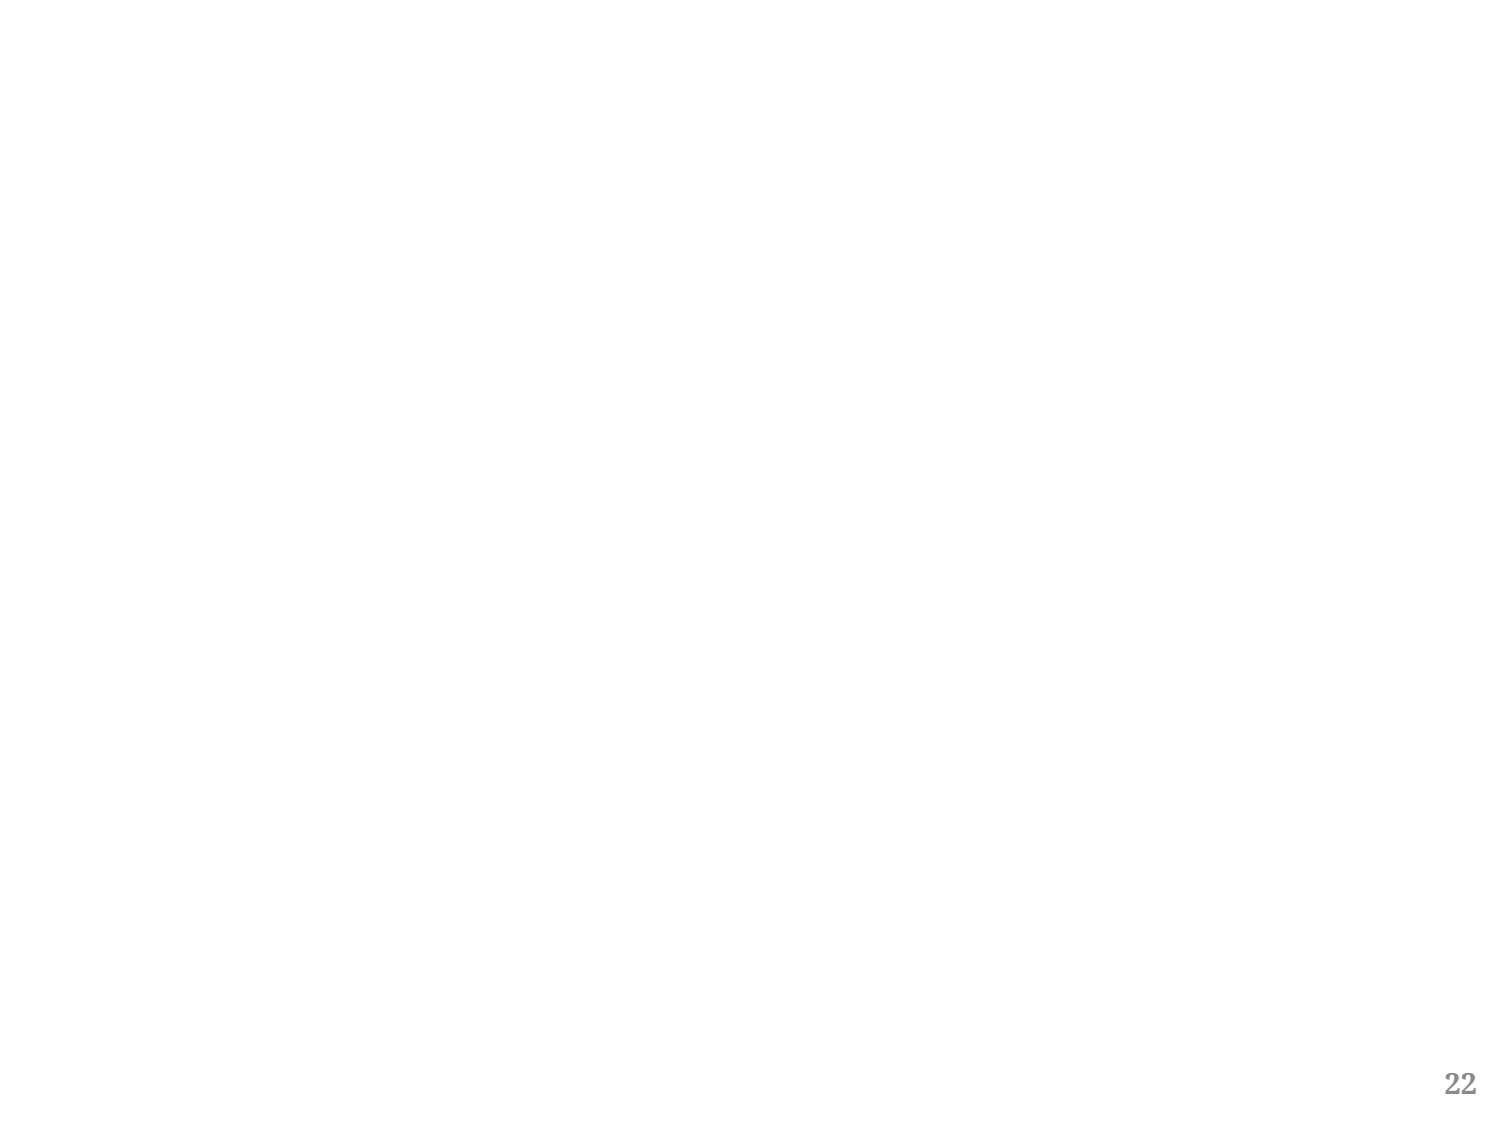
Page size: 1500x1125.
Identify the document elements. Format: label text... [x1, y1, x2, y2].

slide_number 22 [1142, 1055, 1493, 1115]
